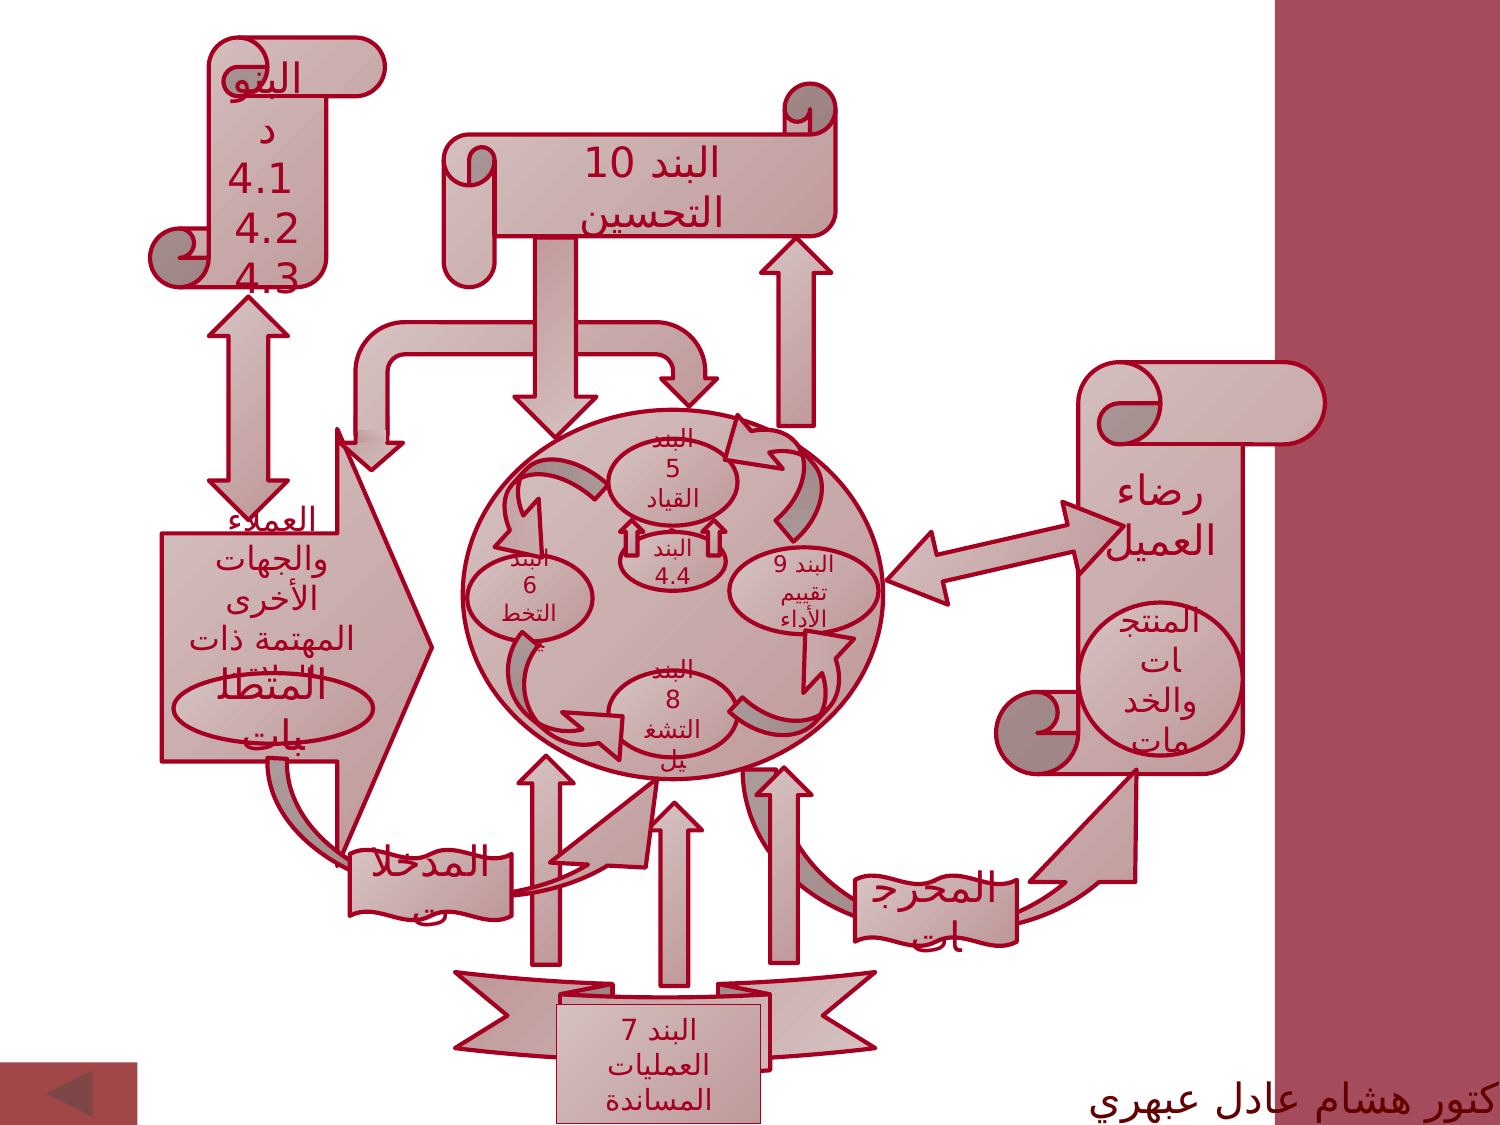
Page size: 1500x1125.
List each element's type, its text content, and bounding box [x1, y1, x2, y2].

text_box الدكتور هشام عادل عبهري [1073, 1064, 1500, 1125]
text_box [1273, 0, 1500, 1064]
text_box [149, 37, 1326, 1086]
text_box [0, 1060, 140, 1125]
